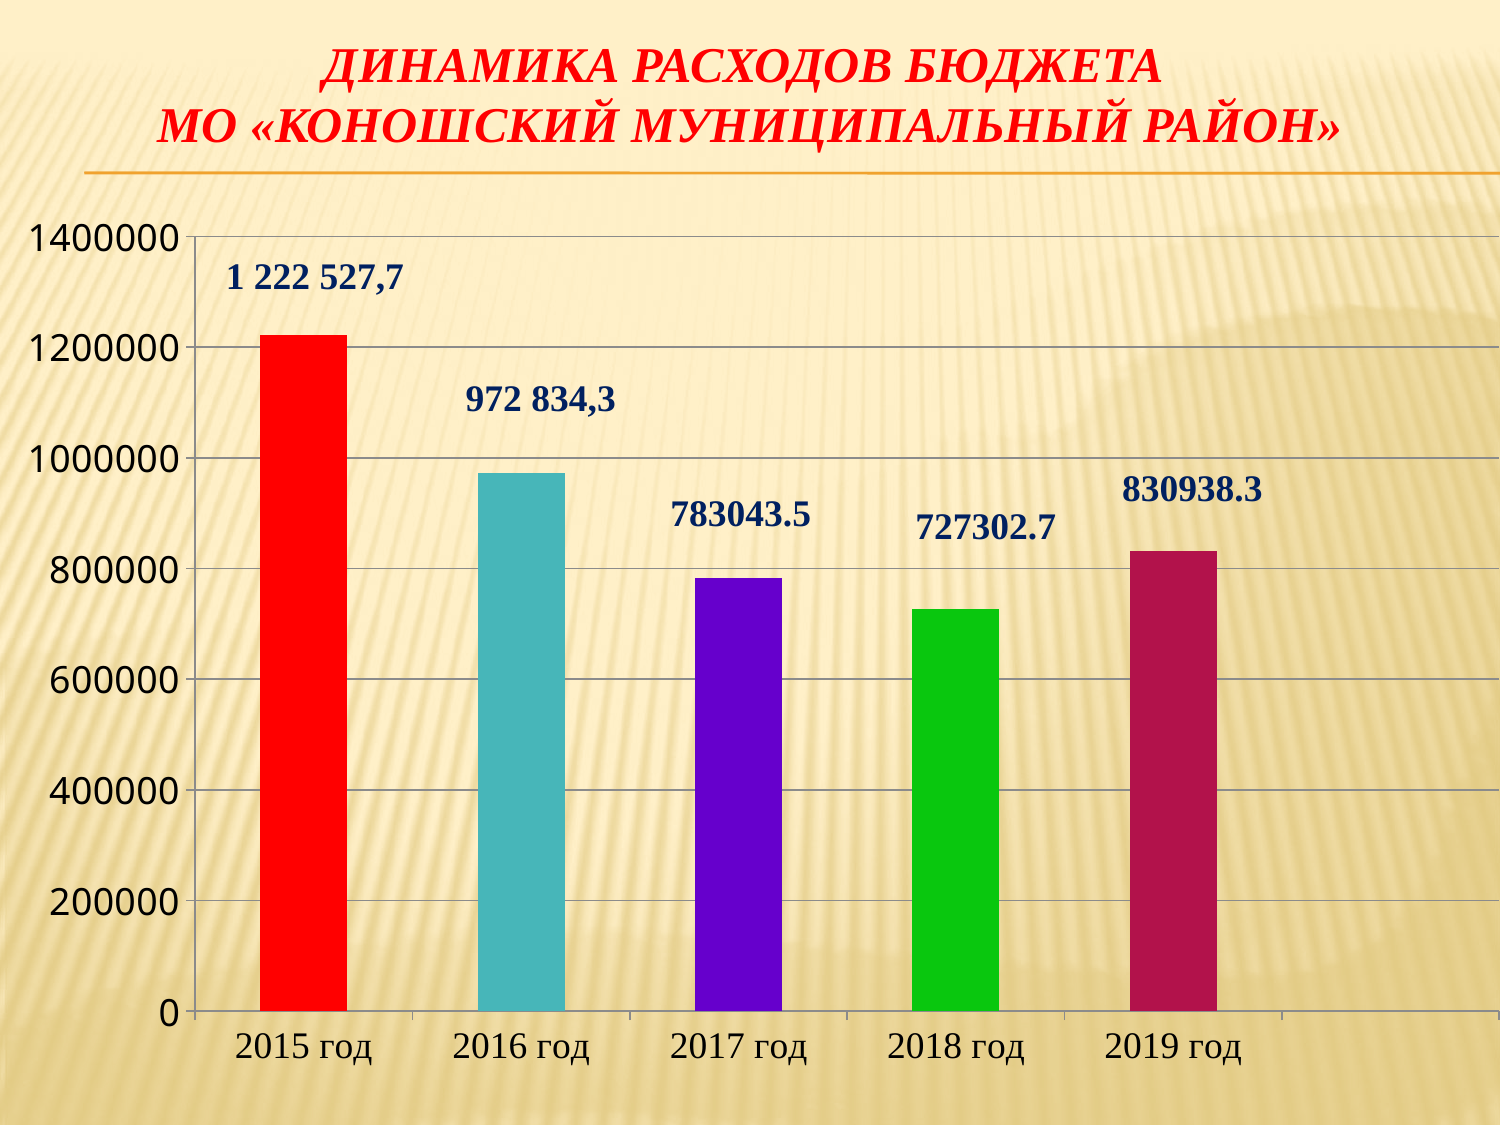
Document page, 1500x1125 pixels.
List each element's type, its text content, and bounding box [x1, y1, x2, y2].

title ДИНАМИКА РАСХОДОВ БЮДЖЕТА МО «КОНОШСКИЙ МУНИЦИПАЛЬНЫЙ РАЙОН» [0, 0, 1500, 185]
chart [0, 198, 1500, 1125]
